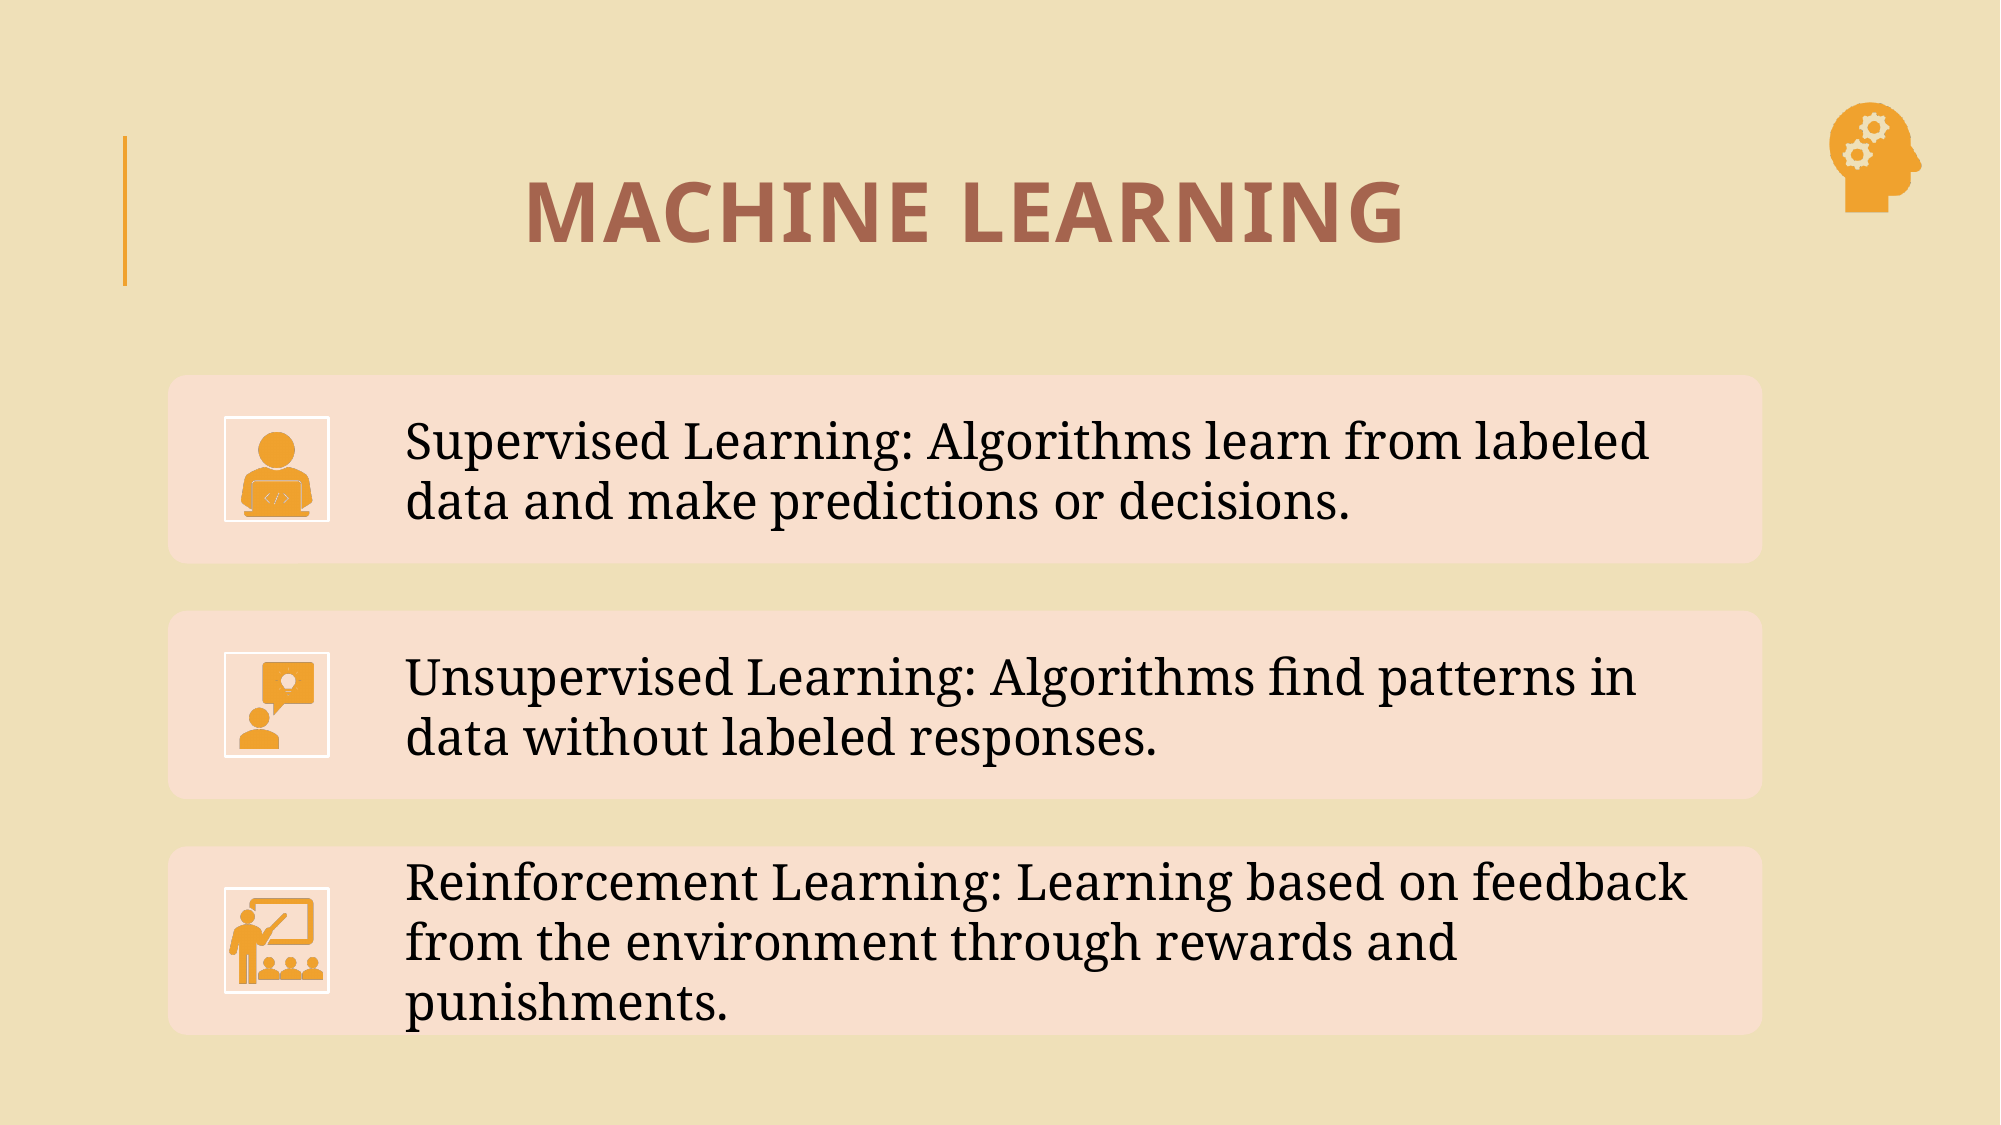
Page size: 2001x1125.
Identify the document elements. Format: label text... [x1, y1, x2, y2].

picture [1811, 95, 1939, 224]
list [167, 374, 1763, 1036]
title Machine Learning [168, 96, 1763, 342]
